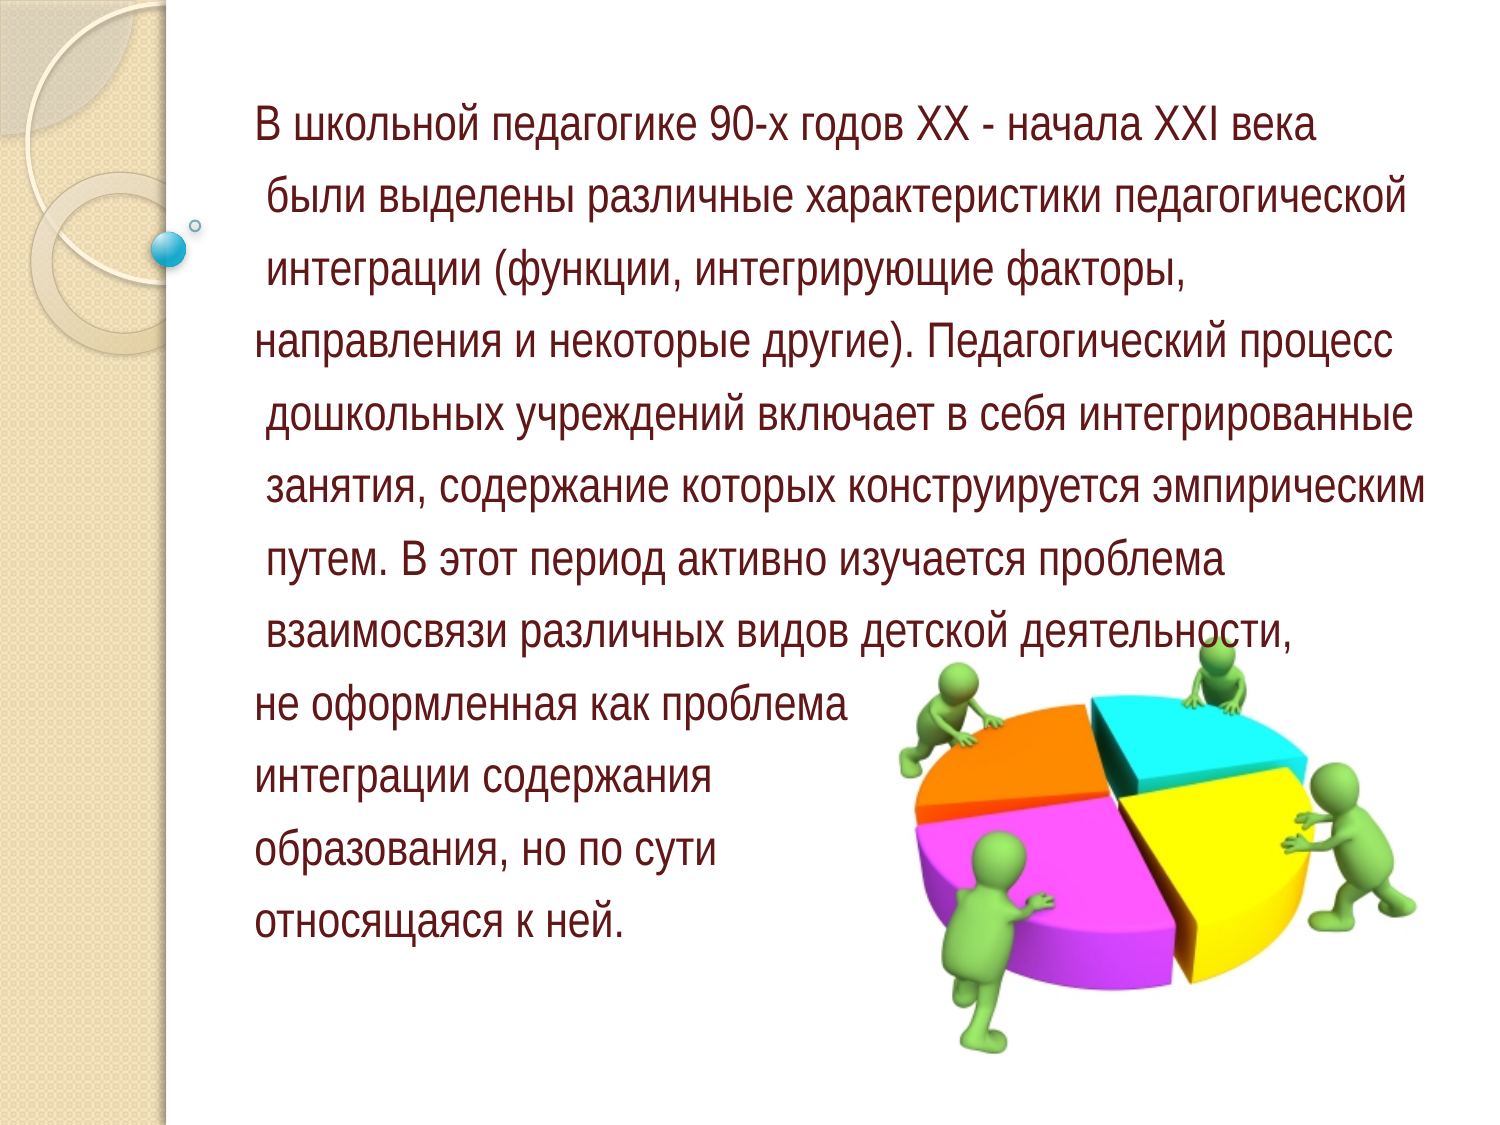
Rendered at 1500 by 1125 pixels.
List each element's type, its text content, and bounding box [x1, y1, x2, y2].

picture [832, 585, 1441, 1068]
subtitle В школьной педагогике 90-х годов ХХ - начала ХХI века были выделены различные характеристики педагогической интеграции (функции, интегрирующие факторы, направления и некоторые другие). Педагогический процесс дошкольных учреждений включает в себя интегрированные занятия, содержание которых конструируется эмпирическим путем. В этот период активно изучается проблема взаимосвязи различных видов детской деятельности, не оформленная как проблема интеграции содержания образования, но по сути относящаяся к ней. [234, 89, 1451, 1059]
